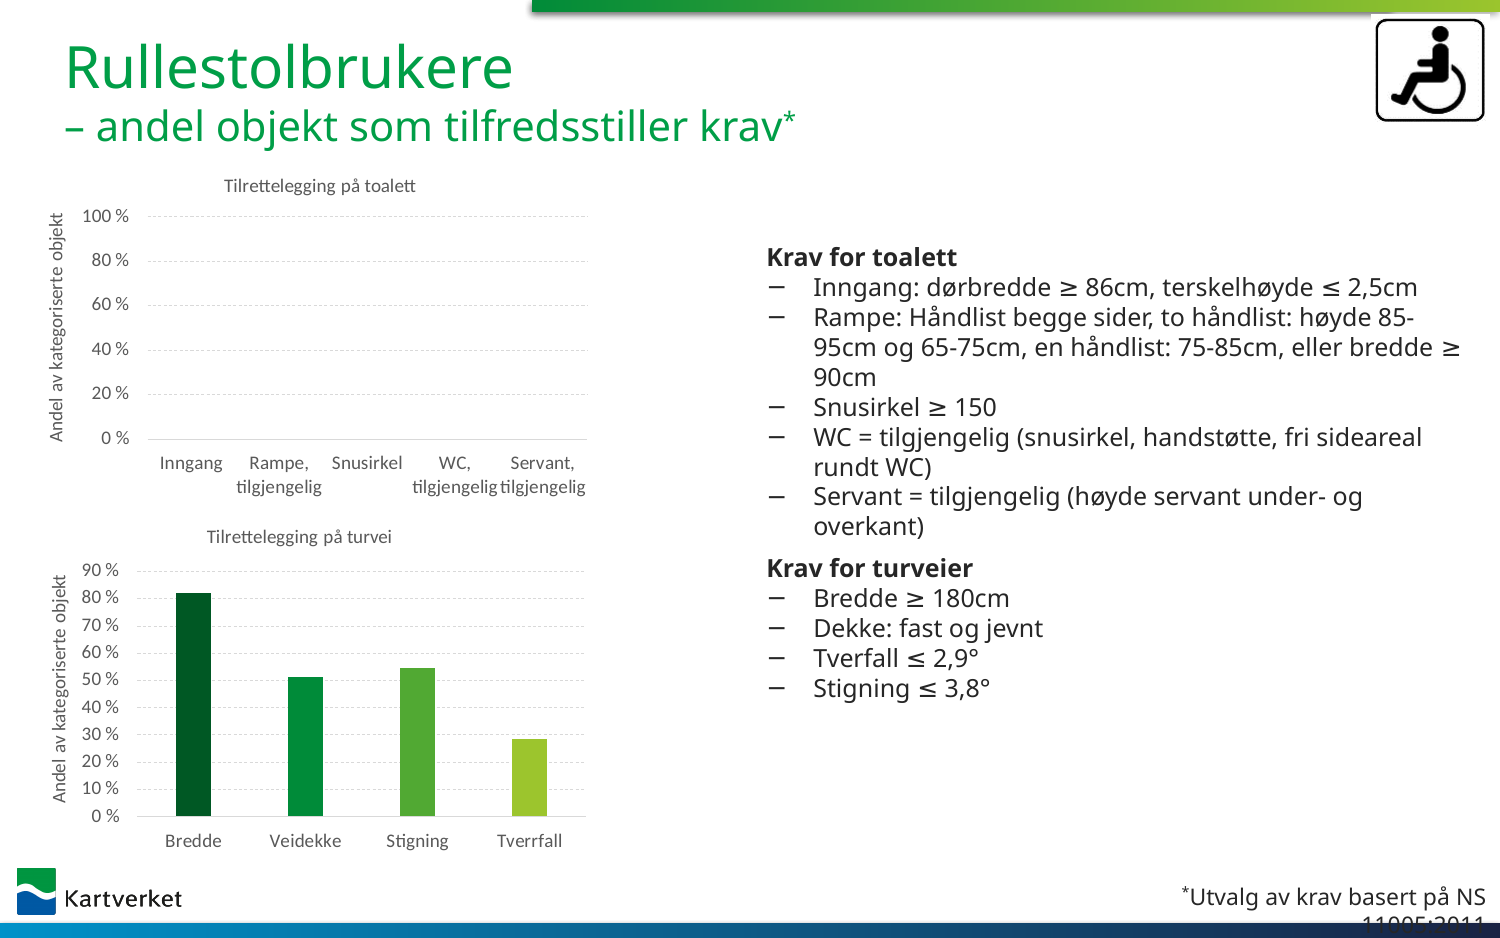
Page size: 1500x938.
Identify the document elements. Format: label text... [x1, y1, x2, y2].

text_box Rullestolbrukere – andel objekt som tilfredsstiller krav* [49, 14, 1431, 158]
text_box Krav for toalett Inngang: dørbredde ≥ 86cm, terskelhøyde ≤ 2,5cm Rampe: Håndlist begge sider, to håndlist: høyde 85-95cm og 65-75cm, en håndlist: 75-85cm, eller bredde ≥ 90cm Snusirkel ≥ 150 WC = tilgjengelig (snusirkel, handstøtte, fri sideareal rundt WC) Servant = tilgjengelig (høyde servant under- og overkant) [751, 234, 1483, 545]
picture [41, 520, 597, 859]
picture [1371, 13, 1491, 127]
picture [41, 166, 598, 505]
text_box Krav for turveier Bredde ≥ 180cm Dekke: fast og jevnt Tverfall ≤ 2,9° Stigning ≤ 3,8° [751, 545, 1483, 710]
text_box *Utvalg av krav basert på NS 11005:2011 [1068, 873, 1500, 938]
